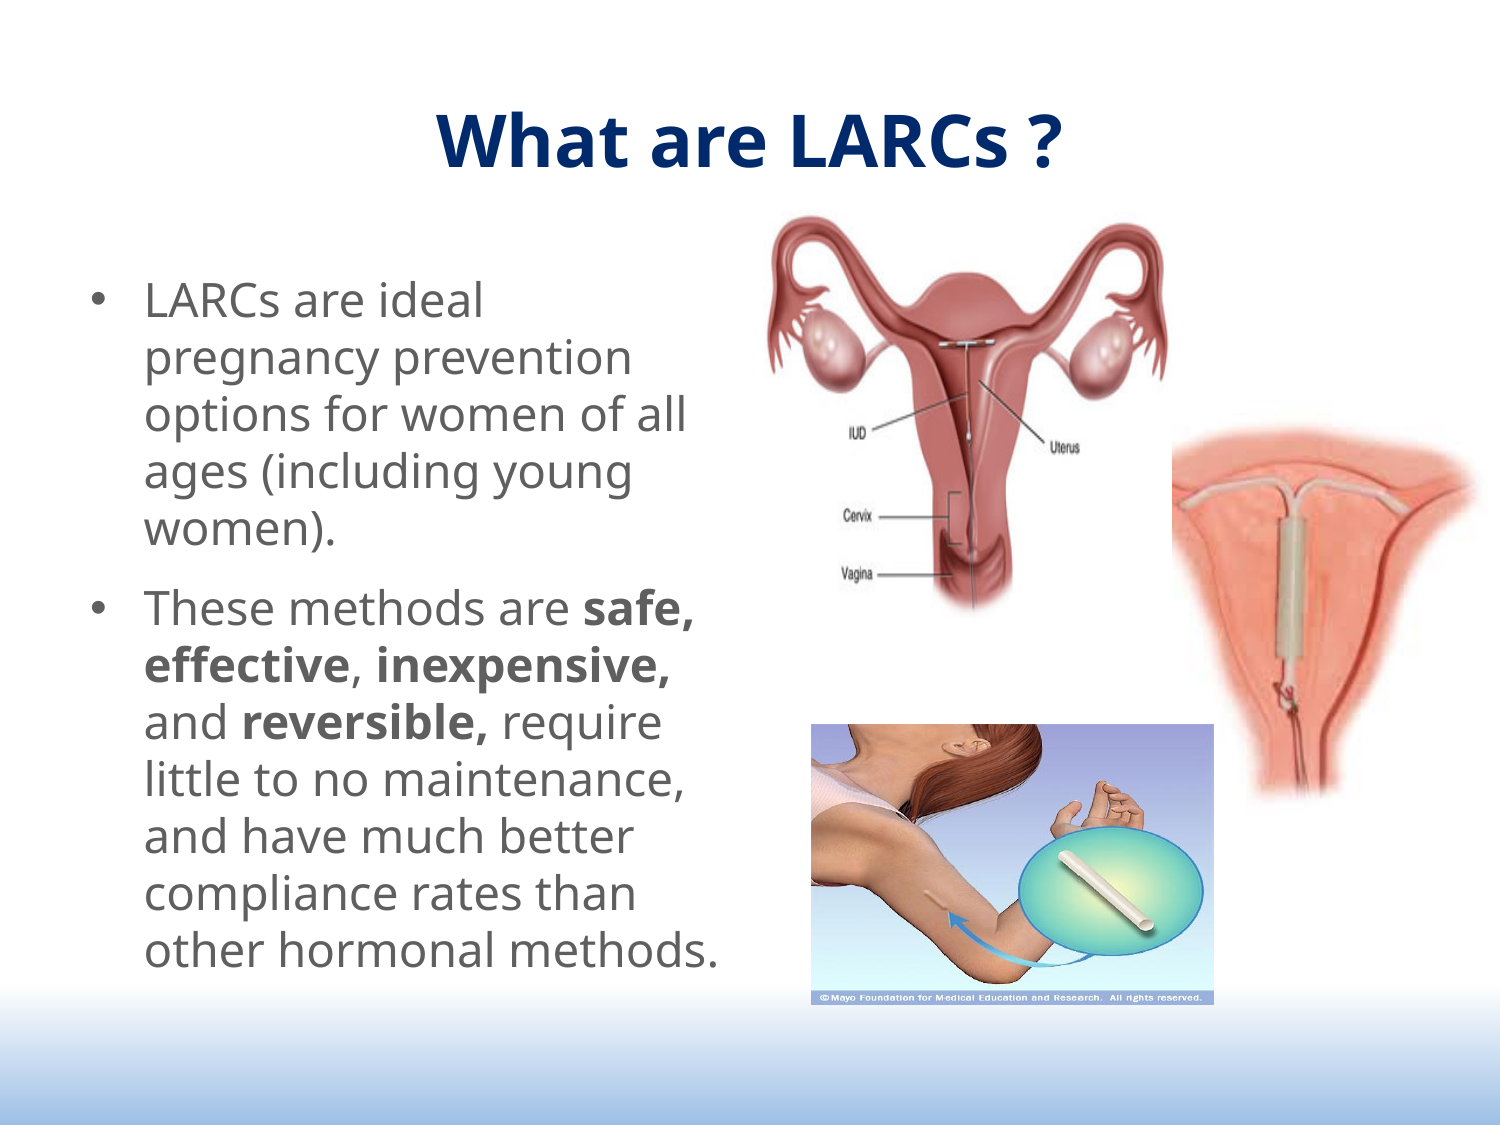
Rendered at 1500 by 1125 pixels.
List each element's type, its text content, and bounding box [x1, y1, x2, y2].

picture [762, 209, 1173, 618]
picture [811, 724, 1214, 1006]
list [1104, 399, 1488, 817]
title What are LARCs ? [75, 45, 1425, 233]
list LARCs are ideal pregnancy prevention options for women of all ages (including young women). These methods are safe, effective, inexpensive, and reversible, require little to no maintenance, and have much better compliance rates than other hormonal methods. [75, 262, 738, 1005]
